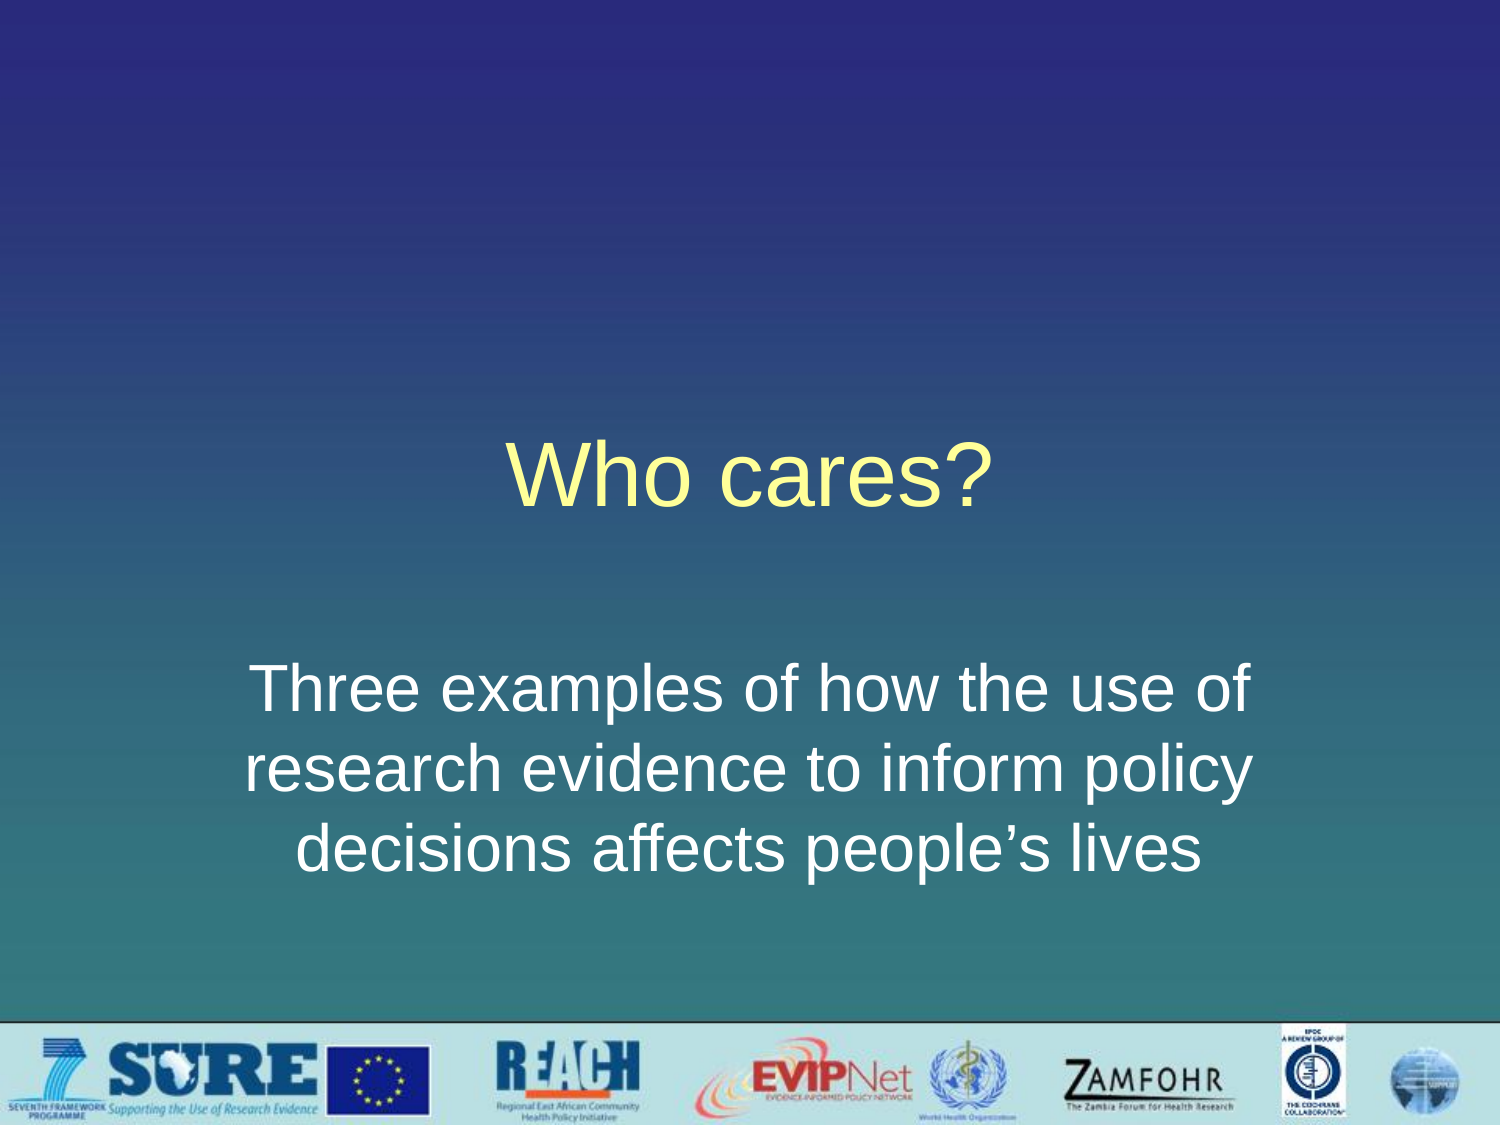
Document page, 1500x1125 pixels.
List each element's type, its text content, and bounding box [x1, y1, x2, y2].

picture [0, 0, 1500, 1125]
title Who cares? [112, 349, 1388, 591]
subtitle Three examples of how the use of research evidence to inform policy decisions affects people’s lives [224, 637, 1276, 926]
